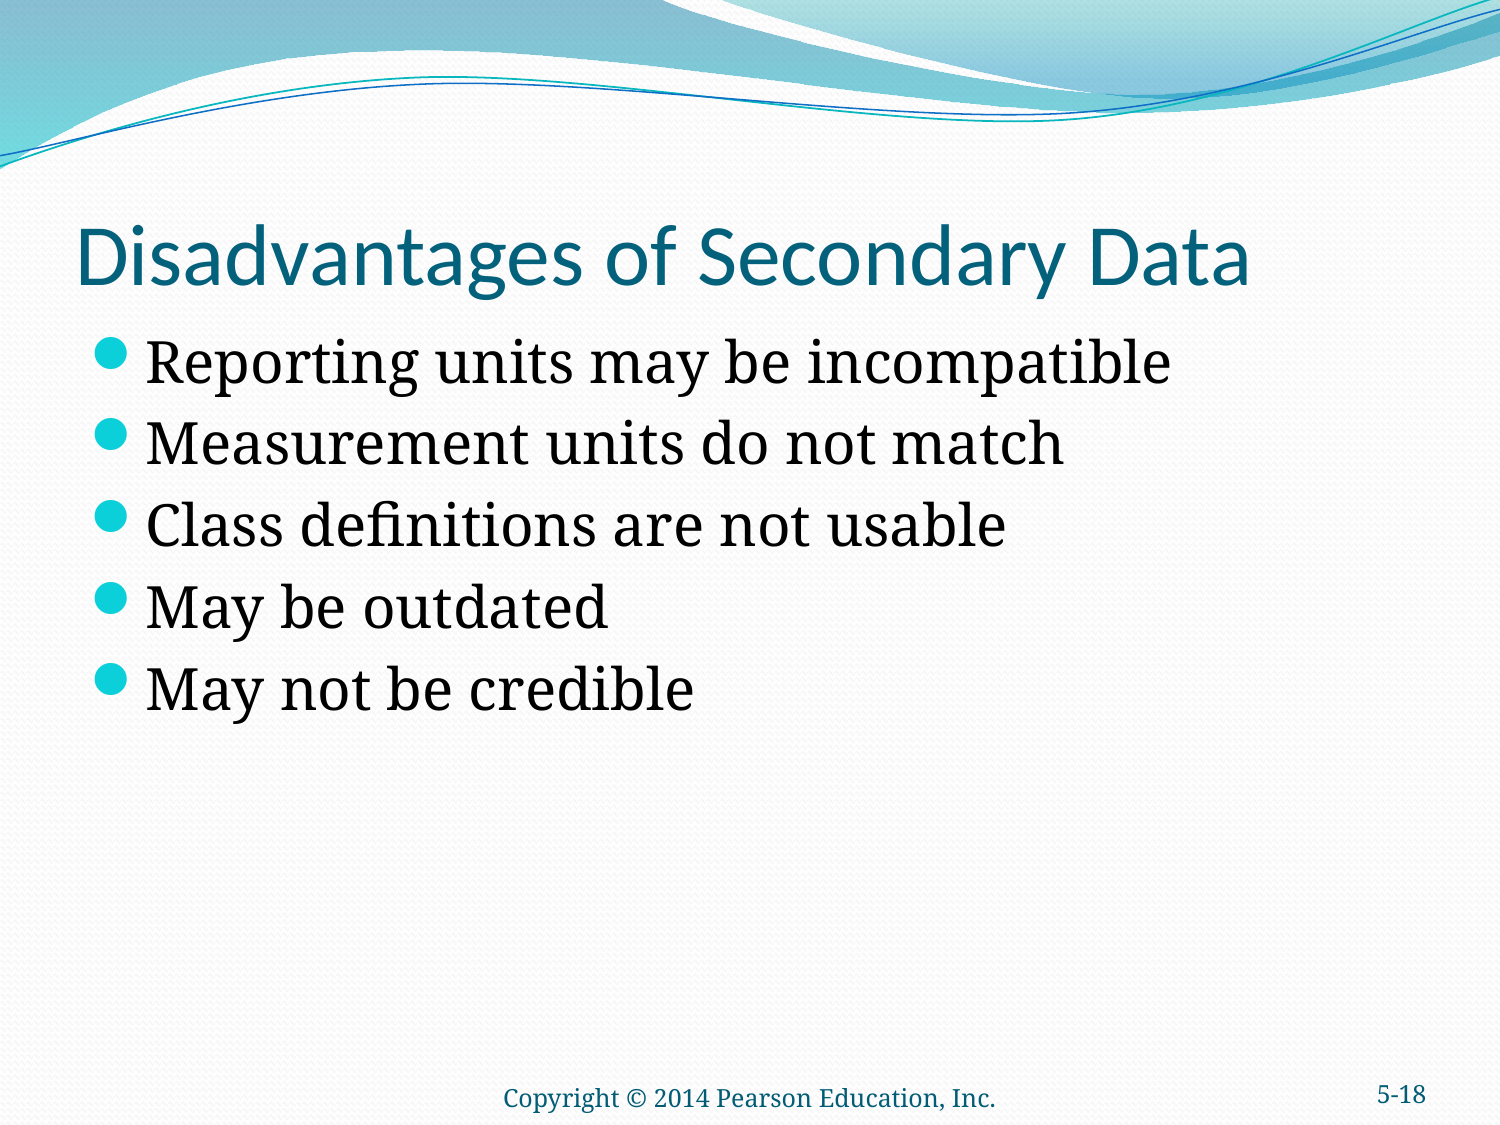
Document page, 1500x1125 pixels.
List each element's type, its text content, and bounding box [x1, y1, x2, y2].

title Disadvantages of Secondary Data [74, 115, 1426, 304]
list Reporting units may be incompatible Measurement units do not match Class definitions are not usable May be outdated May not be credible [74, 317, 1426, 1038]
